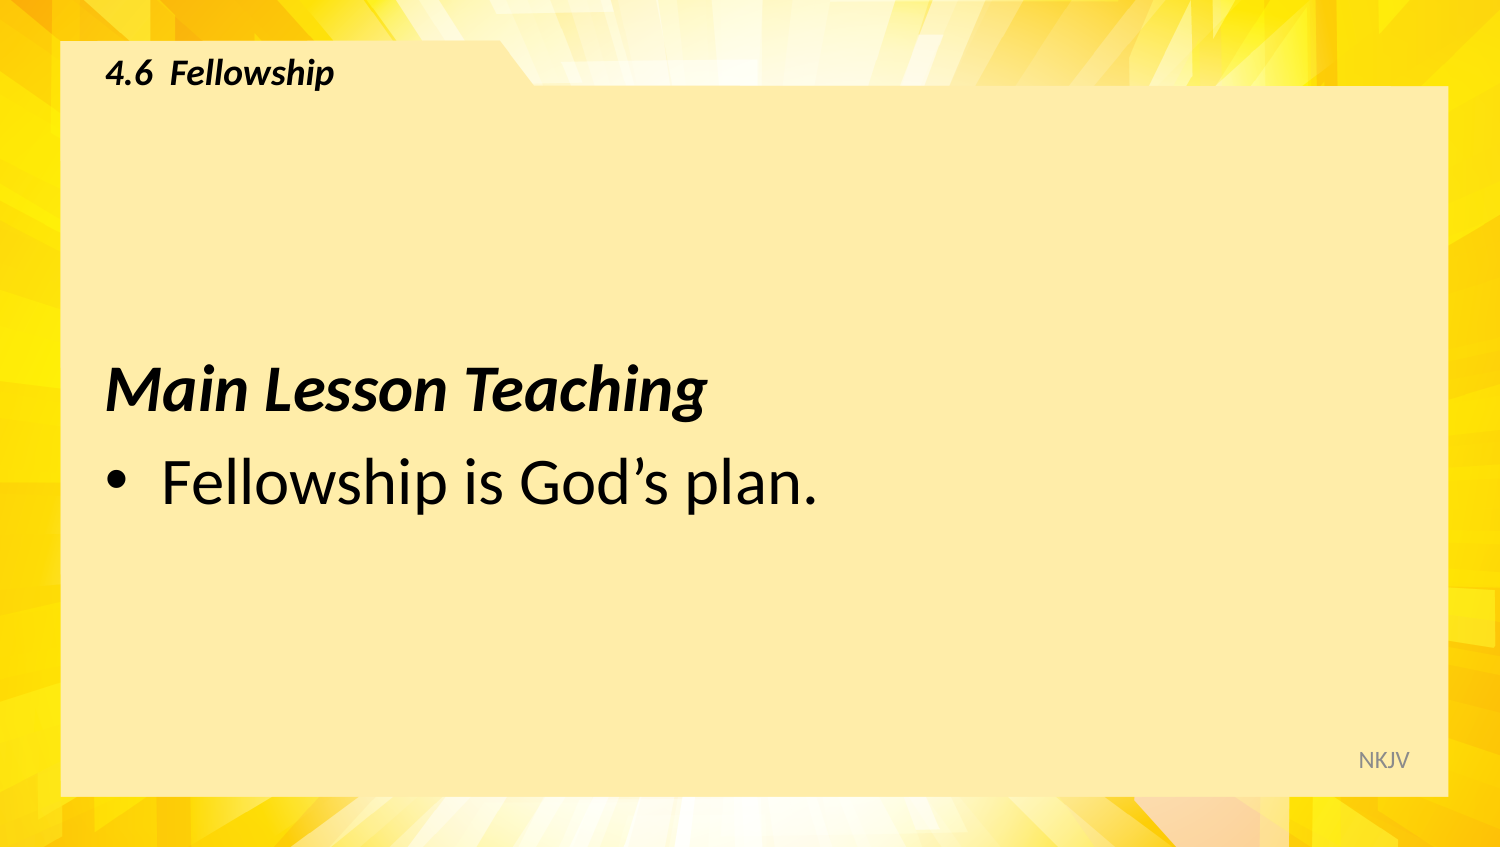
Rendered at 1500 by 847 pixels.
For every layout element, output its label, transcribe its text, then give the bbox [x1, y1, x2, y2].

footer NKJV [950, 736, 1425, 782]
picture [0, 0, 1500, 847]
title 4.6 Fellowship [89, 33, 1420, 108]
list Main Lesson Teaching Fellowship is God’s plan. [89, 141, 1403, 722]
